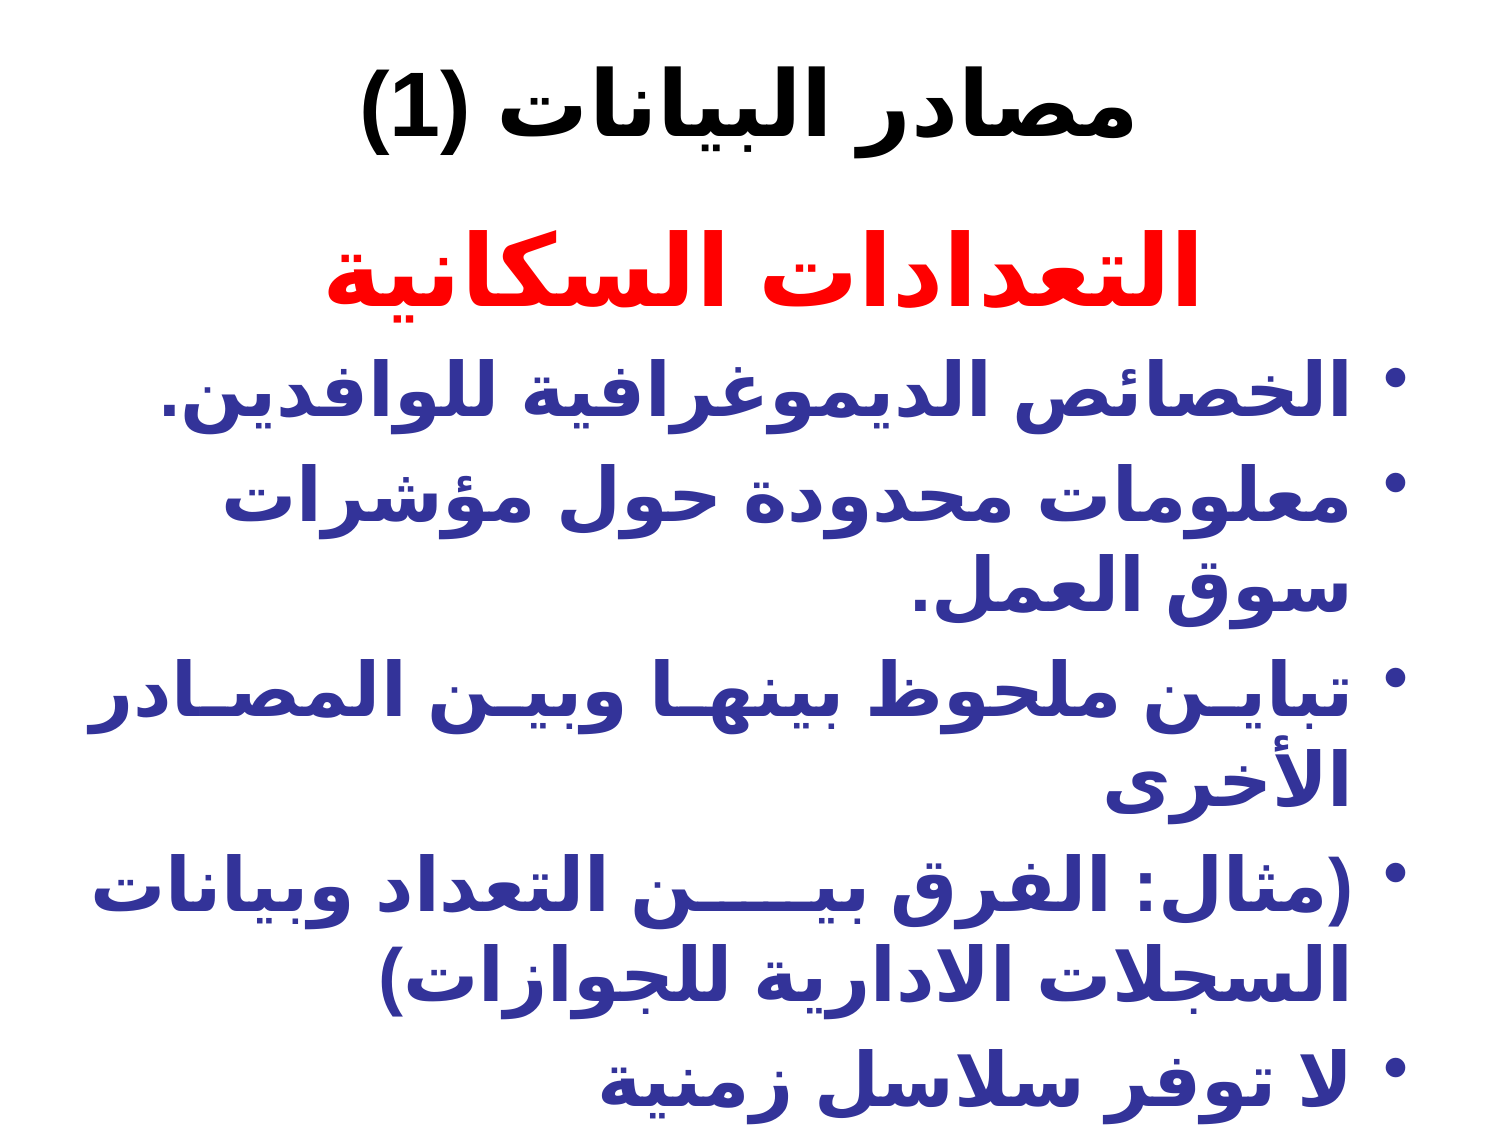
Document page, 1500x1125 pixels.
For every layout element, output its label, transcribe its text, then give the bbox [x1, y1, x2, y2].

list التعدادات السكانية الخصائص الديموغرافية للوافدين. معلومات محدودة حول مؤشرات سوق العمل. تباين ملحوظ بينها وبين المصادر الأخرى (مثال: الفرق بين التعداد وبيانات السجلات الادارية للجوازات) لا توفر سلاسل زمنية [74, 198, 1426, 1044]
title مصادر البيانات (1) [74, 23, 1426, 177]
